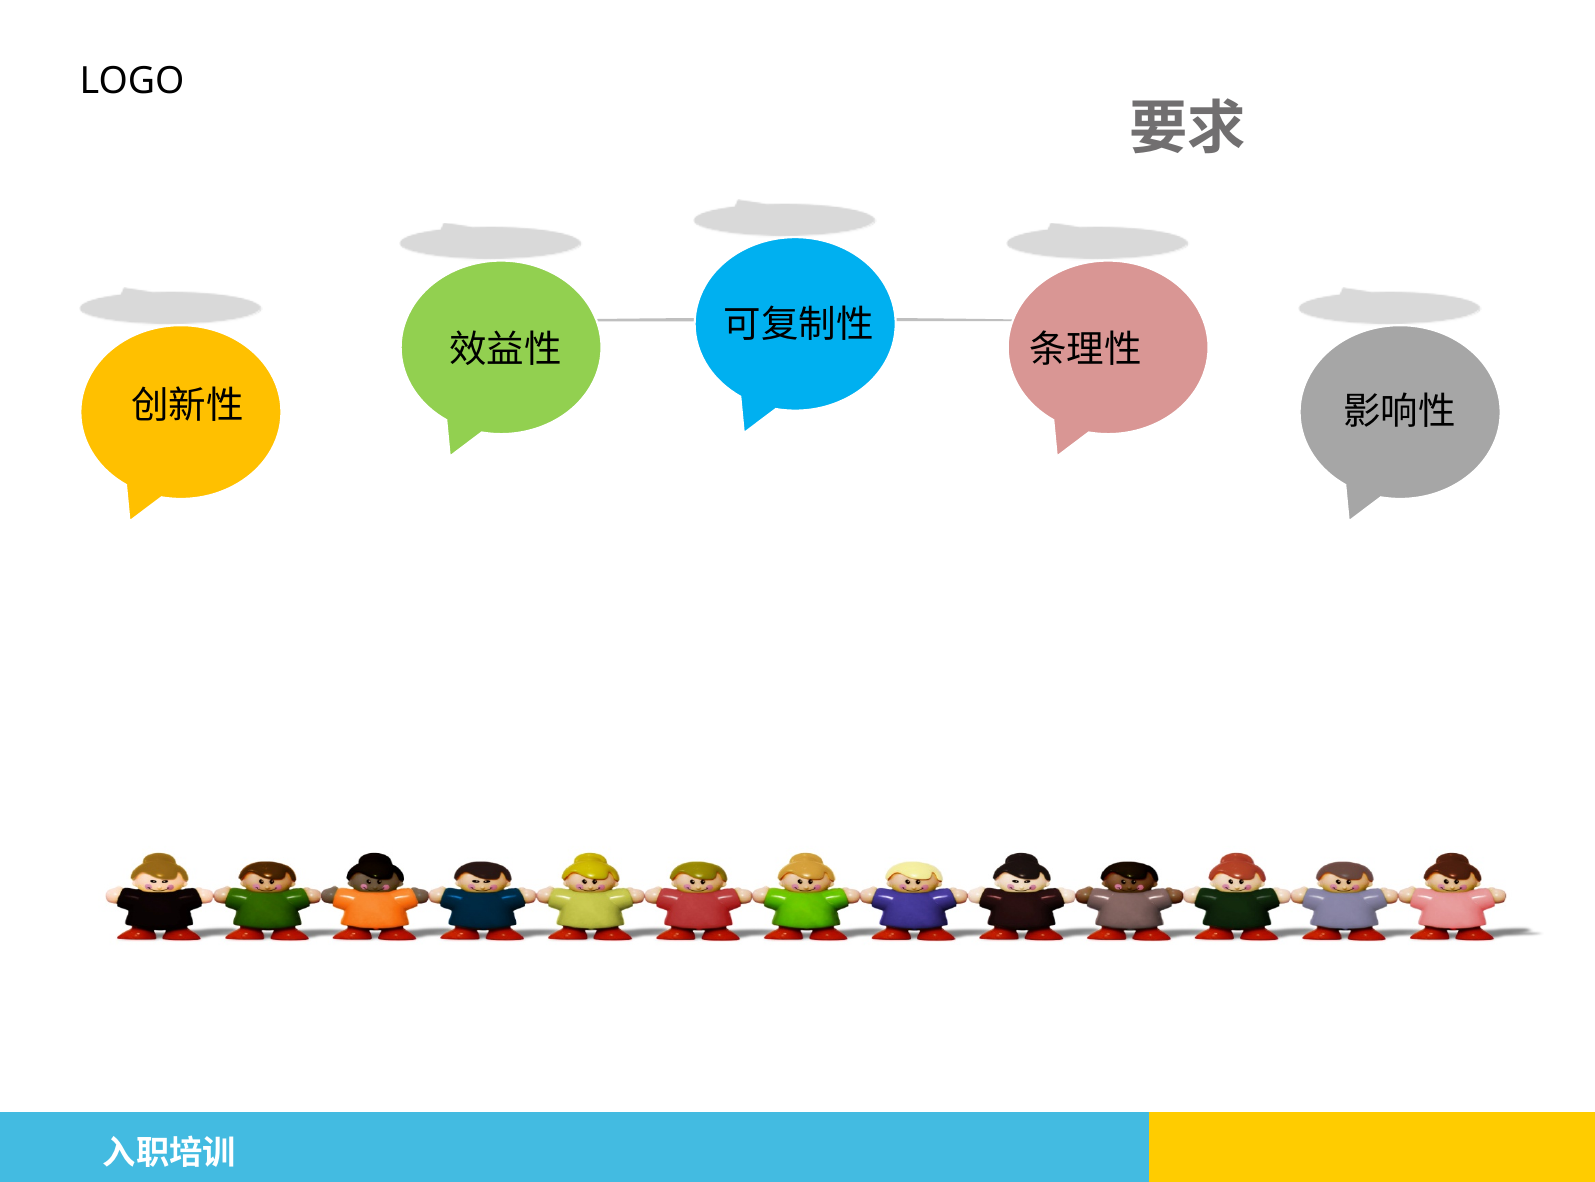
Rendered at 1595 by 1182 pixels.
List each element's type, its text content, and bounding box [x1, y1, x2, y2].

text_box [1299, 325, 1501, 522]
text_box [597, 318, 694, 322]
text_box 创新性 [116, 373, 259, 434]
picture [0, 648, 1595, 1045]
text_box [1007, 260, 1209, 457]
text_box [400, 260, 602, 457]
text_box 影响性 [1328, 379, 1471, 440]
text_box [80, 325, 282, 522]
text_box 条理性 [1014, 317, 1157, 378]
text_box 可复制性 [709, 292, 889, 353]
text_box 效益性 [434, 317, 577, 378]
text_box [896, 318, 1012, 322]
text_box [694, 237, 896, 434]
title 要求 [318, 58, 1501, 193]
